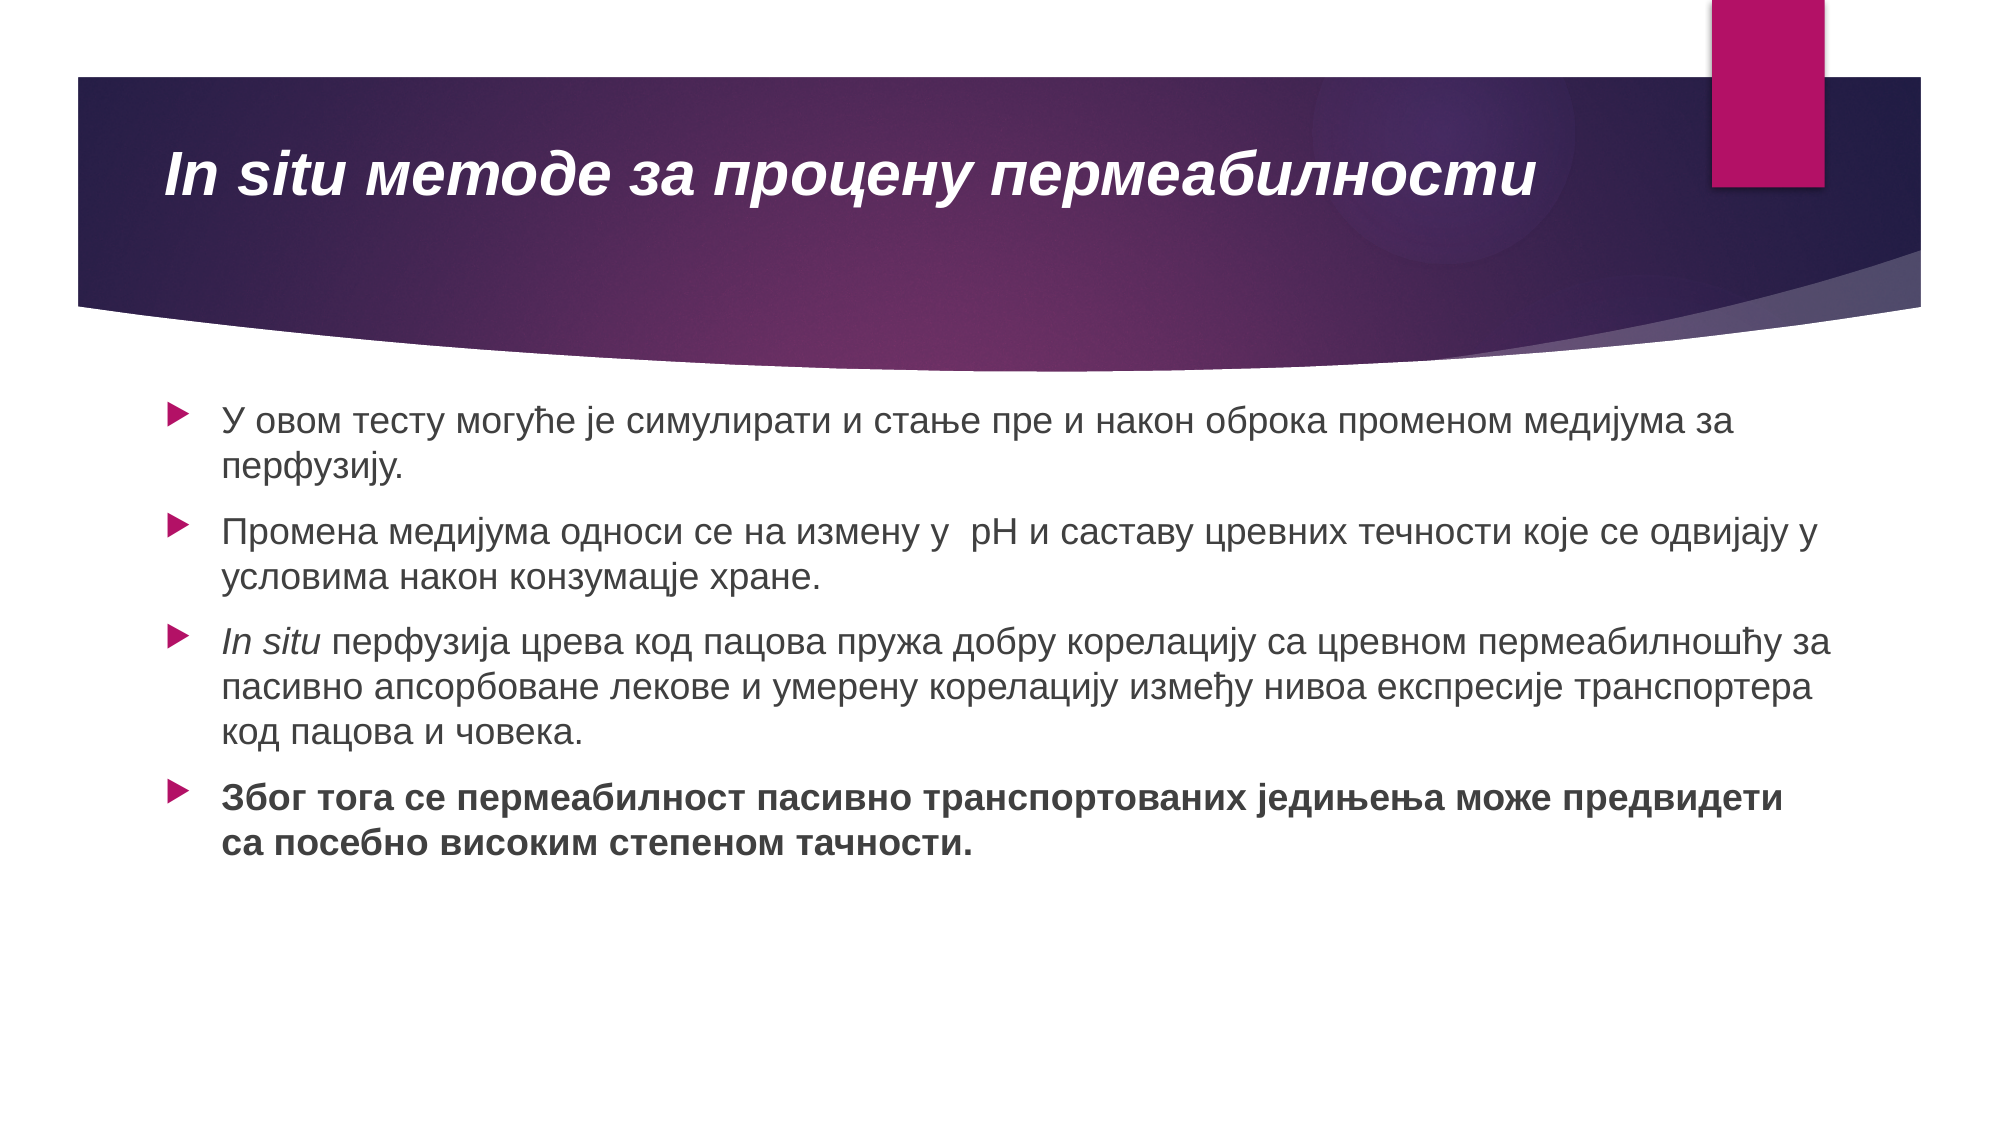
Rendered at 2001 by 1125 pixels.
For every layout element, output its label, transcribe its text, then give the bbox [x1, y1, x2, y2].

list У овом тесту могуће је симулирати и стање пре и након оброка променом медијума за перфузију. Промена медијума односи се на измену у pH и саставу цревних течности које се одвијају у условима након конзумацје хране. In situ перфузија црева код пацова пружа добру корелацију са цревном пермеабилношћу за пасивно апсорбоване лекове и умерену корелацију између нивоа експресије транспортера код пацова и човека. Због тога се пермеабилност пасивно транспортованих једињења може предвидети са посебно високим степеном тачности. [149, 388, 1850, 1091]
text_box In situ методе за процену пермеабилности [149, 125, 1684, 216]
